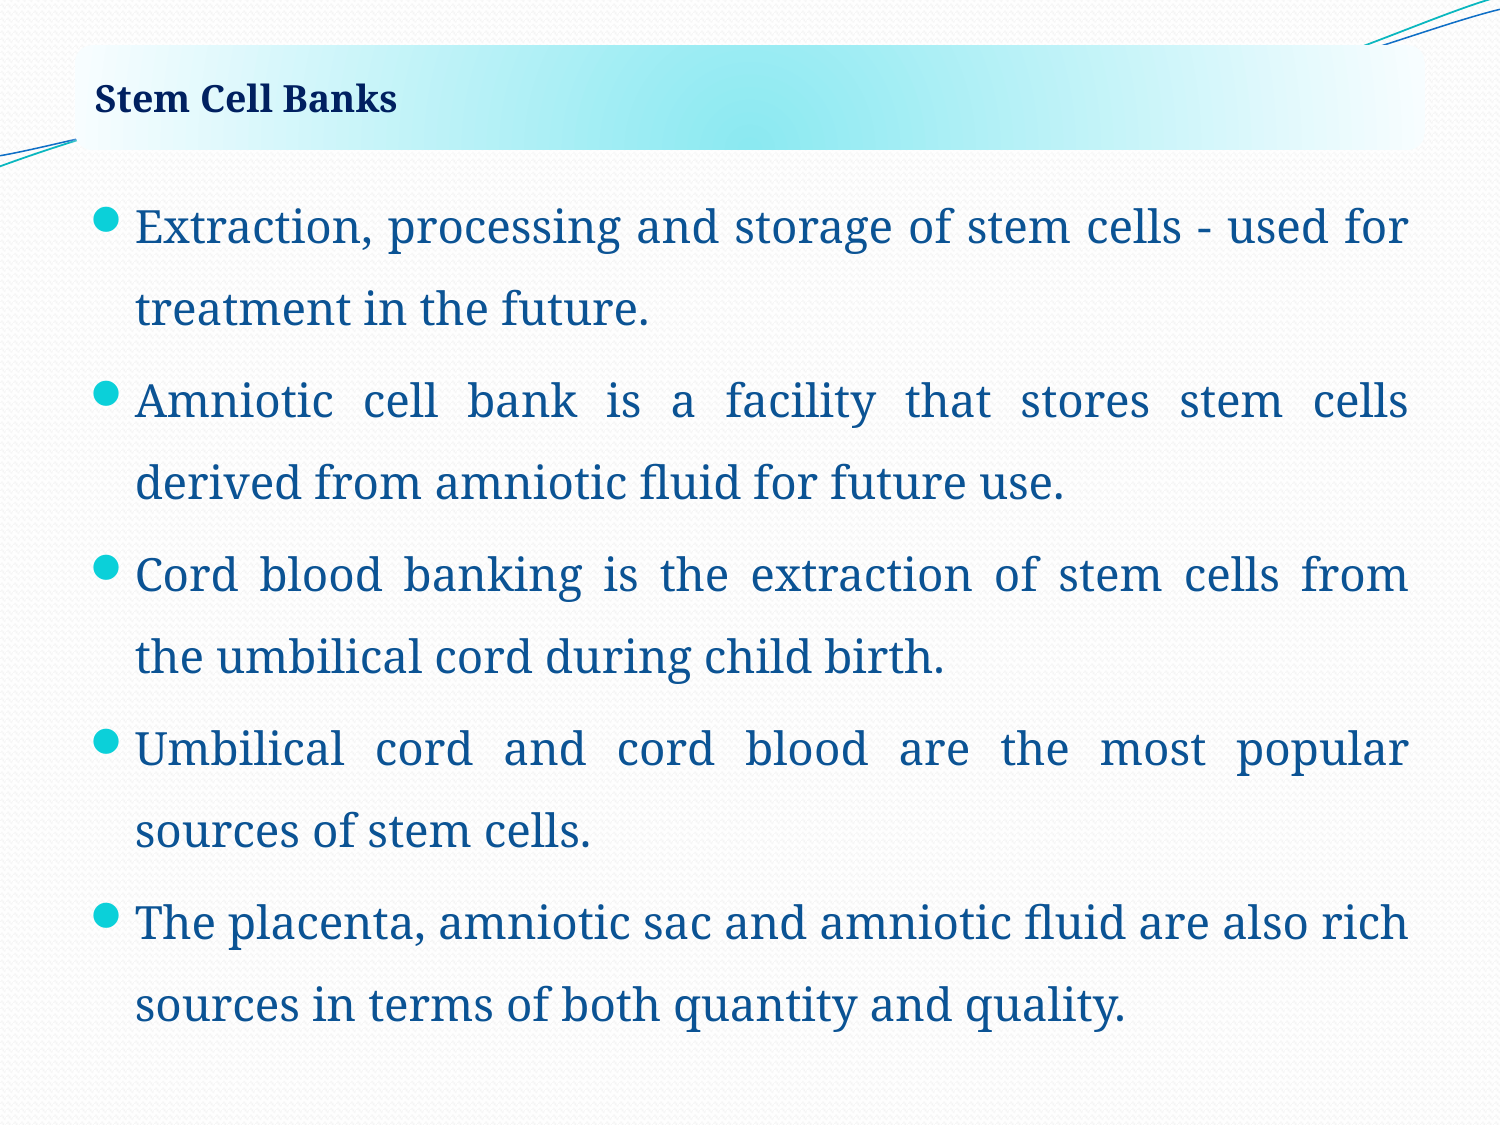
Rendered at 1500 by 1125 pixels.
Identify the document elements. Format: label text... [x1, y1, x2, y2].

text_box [74, 44, 1426, 151]
list Extraction, processing and storage of stem cells - used for treatment in the future. Amniotic cell bank is a facility that stores stem cells derived from amniotic fluid for future use. Cord blood banking is the extraction of stem cells from the umbilical cord during child birth. Umbilical cord and cord blood are the most popular sources of stem cells. The placenta, amniotic sac and amniotic fluid are also rich sources in terms of both quantity and quality. [75, 162, 1425, 1088]
